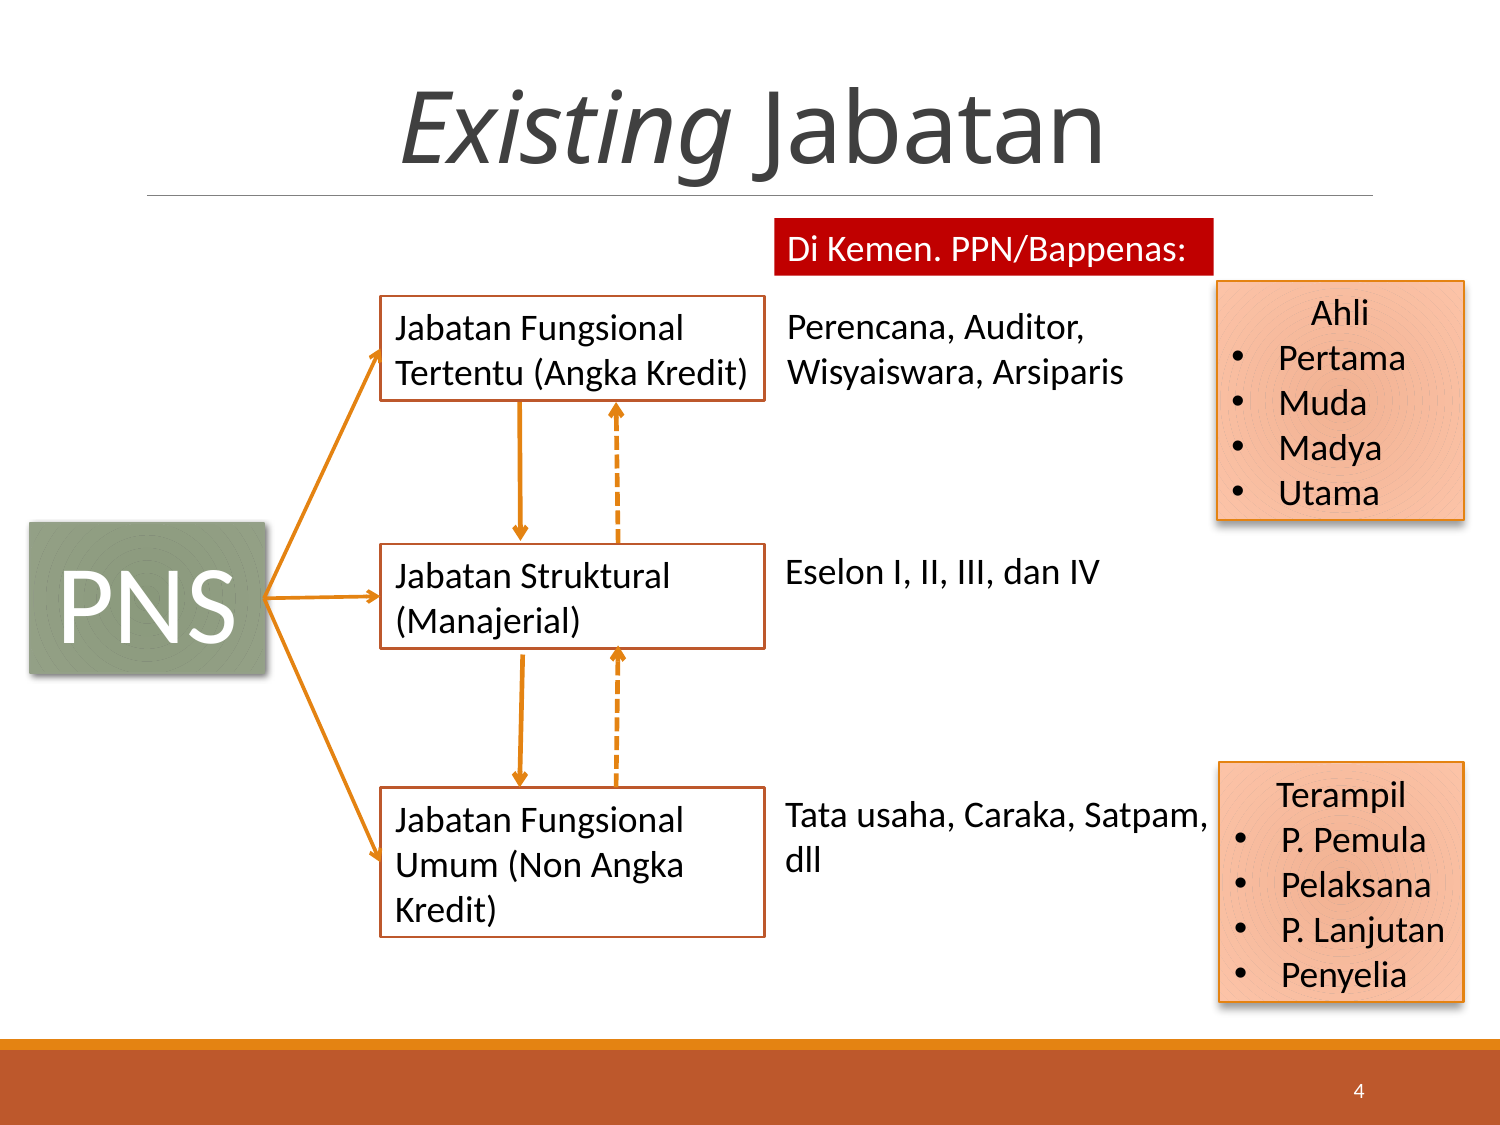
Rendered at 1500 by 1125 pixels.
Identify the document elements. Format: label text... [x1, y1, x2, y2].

text_box Eselon I, II, III, dan IV [772, 540, 1235, 644]
text_box Di Kemen. PPN/Bappenas: [774, 218, 1214, 276]
text_box Terampil P. Pemula Pelaksana P. Lanjutan Penyelia [1218, 761, 1465, 1003]
text_box Tata usaha, Caraka, Satpam, dll [772, 784, 1235, 932]
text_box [263, 348, 381, 600]
title Existing Jabatan [135, 47, 1373, 191]
text_box Jabatan Fungsional Umum (Non Angka Kredit) [379, 786, 766, 938]
text_box Jabatan Struktural (Manajerial) [389, 543, 766, 650]
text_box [615, 401, 619, 544]
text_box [519, 654, 524, 788]
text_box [263, 607, 381, 864]
text_box Jabatan Fungsional Tertentu (Angka Kredit) [379, 295, 766, 402]
text_box PNS [29, 522, 260, 674]
text_box Ahli Pertama Muda Madya Utama [1216, 280, 1465, 521]
slide_number 4 [1218, 1059, 1380, 1120]
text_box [615, 644, 619, 788]
text_box Perencana, Auditor, Wisyaiswara, Arsiparis [774, 295, 1237, 443]
